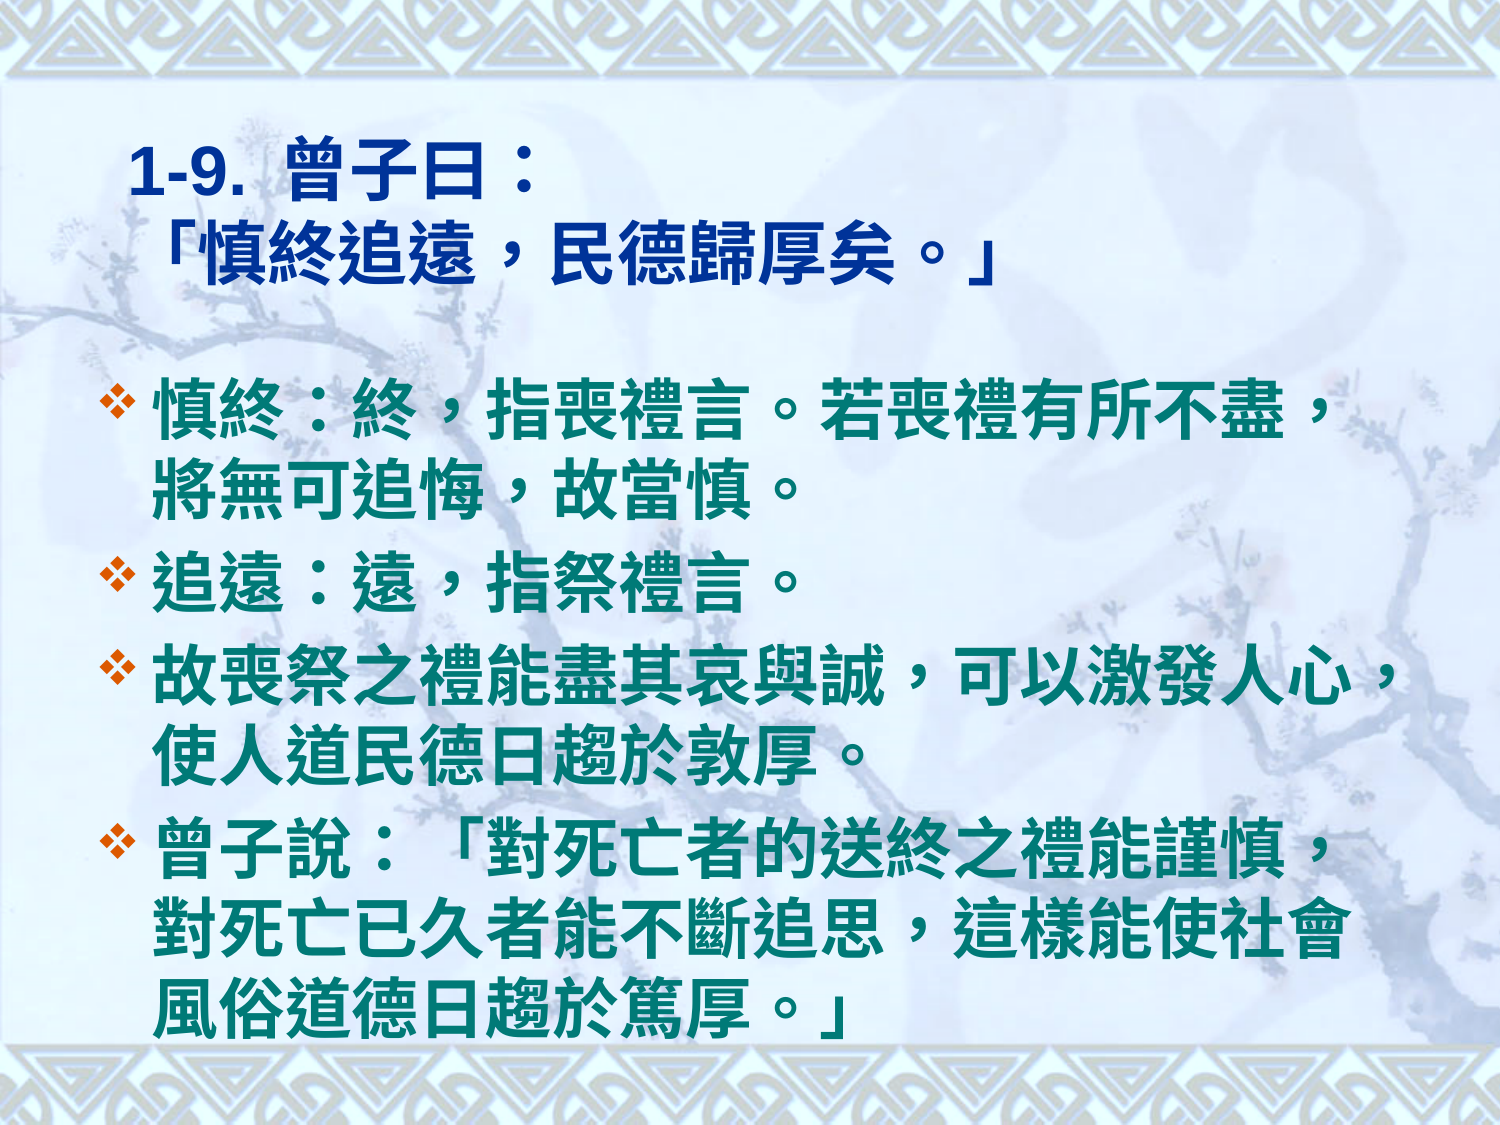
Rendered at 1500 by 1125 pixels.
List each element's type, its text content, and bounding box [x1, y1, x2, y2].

title 1-9. 曾子曰： 「慎終追遠，民德歸厚矣。」 [112, 115, 1388, 304]
subtitle 慎終：終，指喪禮言。若喪禮有所不盡，將無可追悔，故當慎。 追遠：遠，指祭禮言。 故喪祭之禮能盡其哀與誠，可以激發人心，使人道民德日趨於敦厚。 曾子說：「對死亡者的送終之禮能謹慎，對死亡已久者能不斷追思，這樣能使社會風俗道德日趨於篤厚。」 [80, 360, 1420, 745]
picture [0, 0, 1500, 1125]
